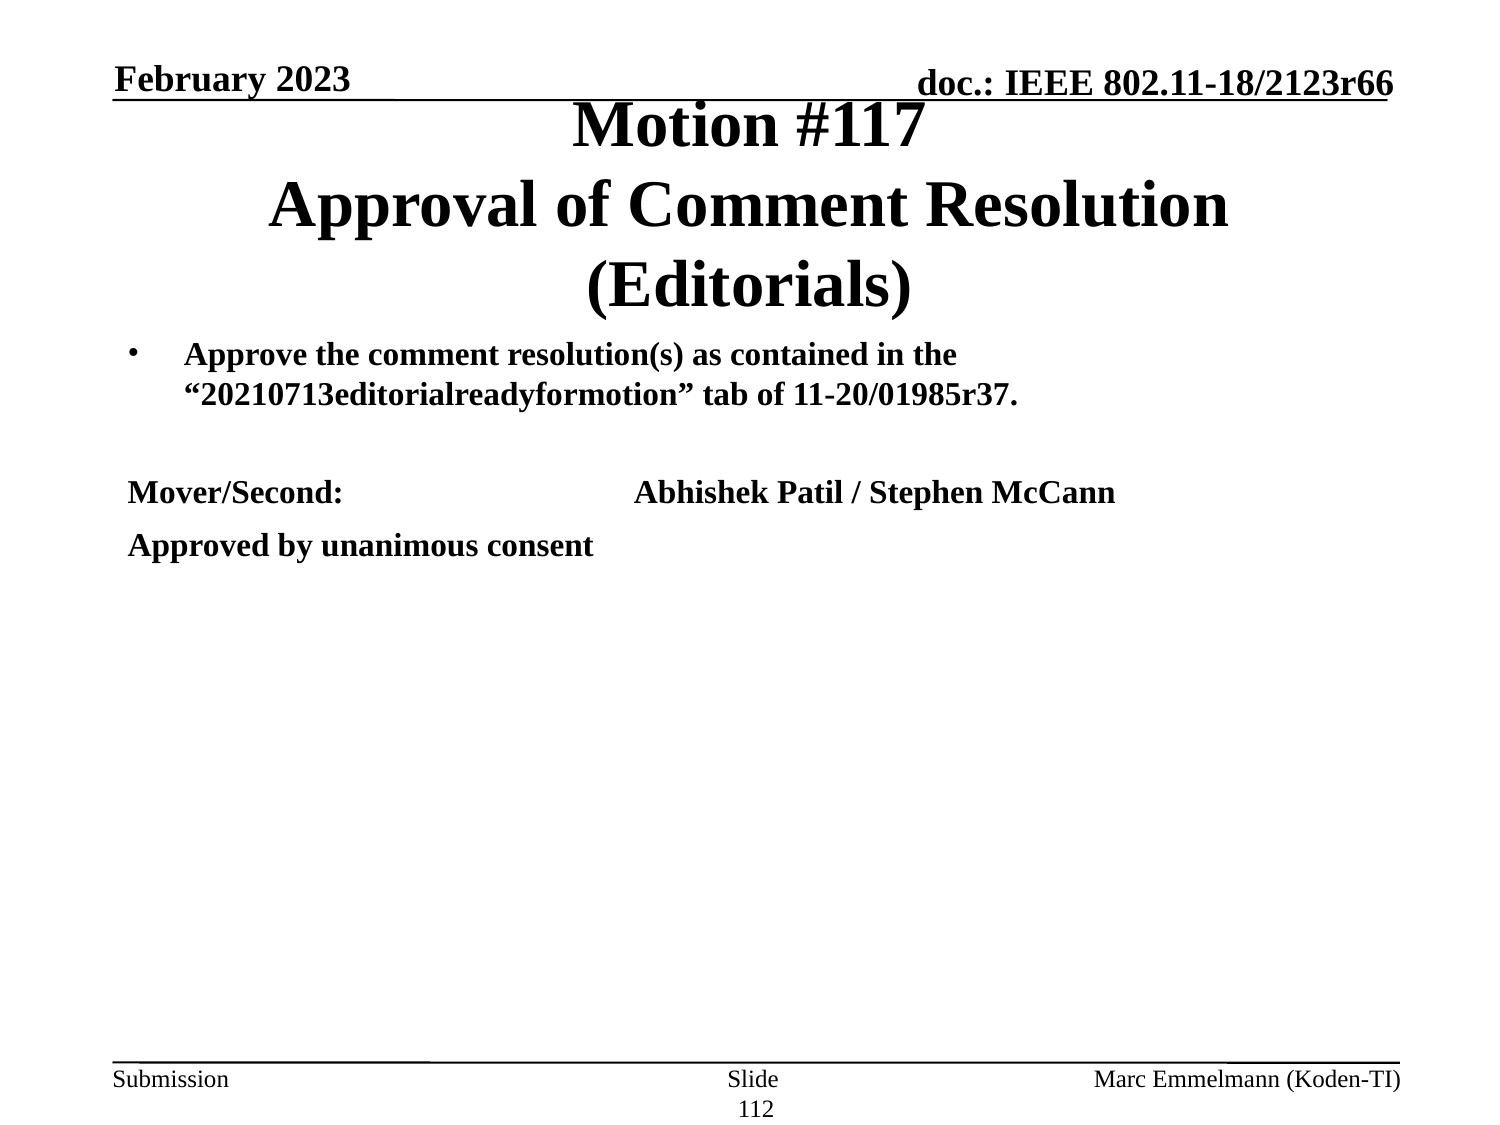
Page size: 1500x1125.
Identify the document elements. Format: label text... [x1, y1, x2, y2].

footer Marc Emmelmann (Koden-TI) [878, 1061, 1402, 1093]
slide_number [114, 54, 423, 100]
title Motion #117 Approval of Comment Resolution (Editorials) [112, 112, 1388, 288]
slide_number Slide 112 [712, 1061, 800, 1123]
list Approve the comment resolution(s) as contained in the “20210713editorialreadyformotion” tab of 11-20/01985r37. Mover/Second: Abhishek Patil / Stephen McCann Approved by unanimous consent [112, 324, 1388, 1000]
